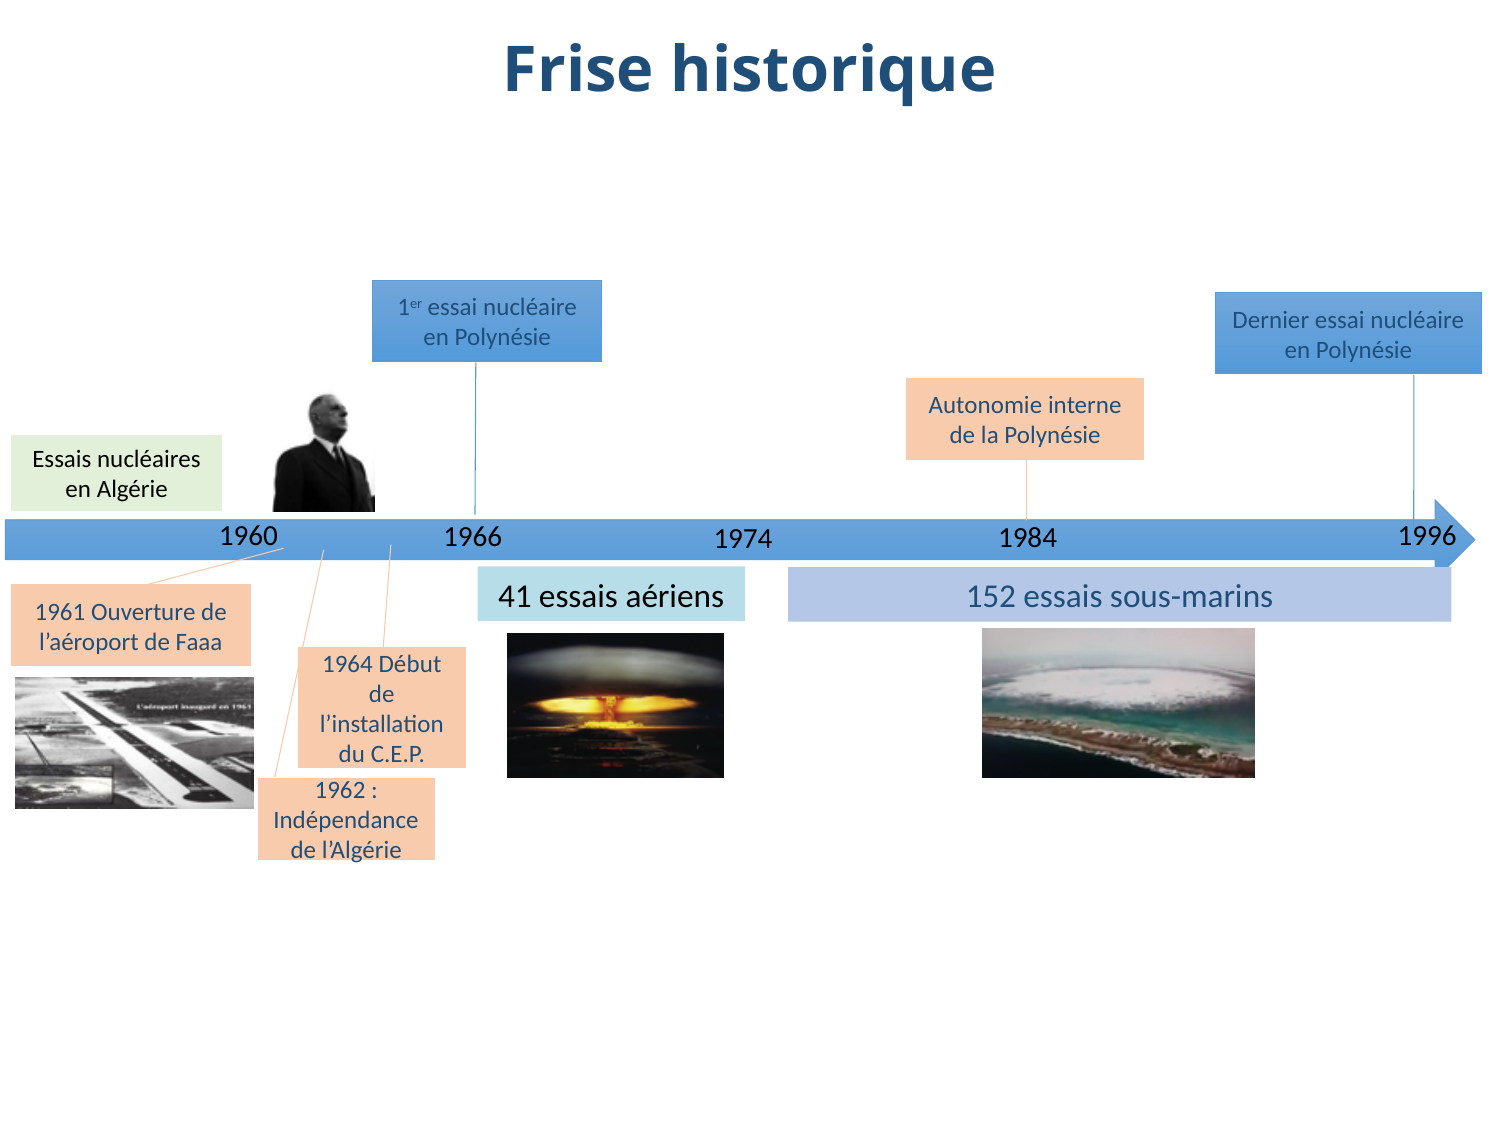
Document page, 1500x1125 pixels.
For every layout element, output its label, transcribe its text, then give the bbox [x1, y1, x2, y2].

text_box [5, 280, 1482, 860]
title Frise historique [75, 29, 1425, 113]
